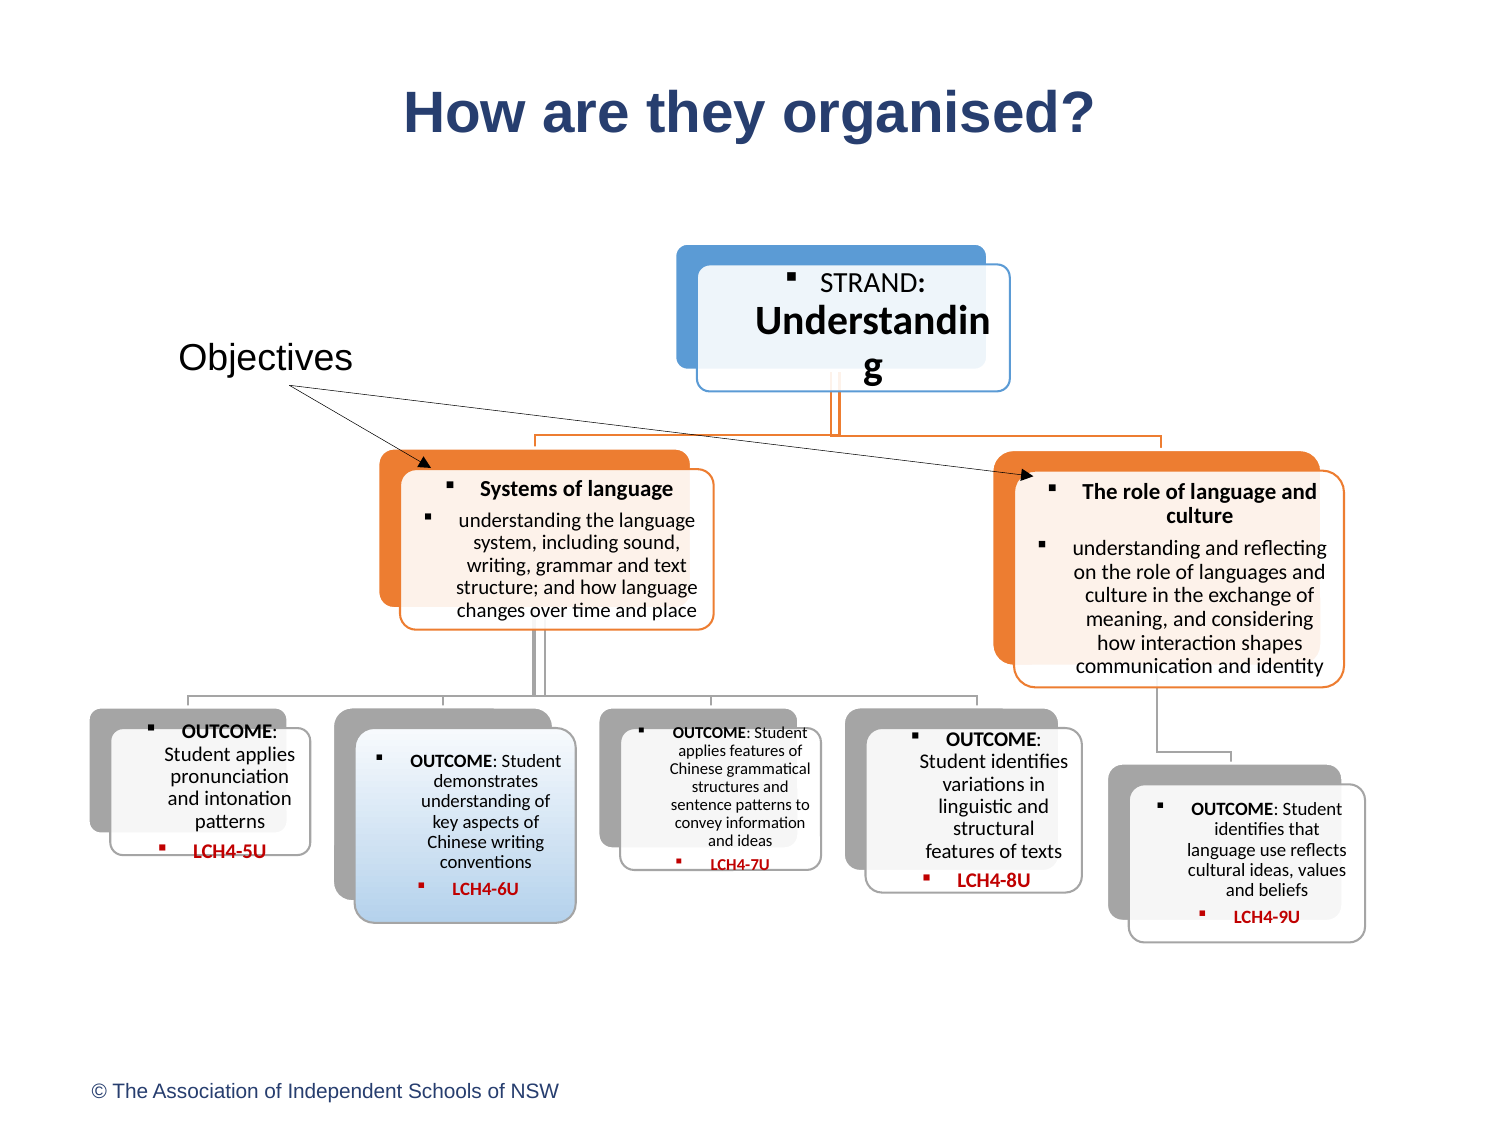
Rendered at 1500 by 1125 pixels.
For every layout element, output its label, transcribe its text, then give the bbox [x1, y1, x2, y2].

title How are they organised? [87, 66, 1413, 149]
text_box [289, 385, 1034, 477]
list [87, 208, 1413, 1038]
